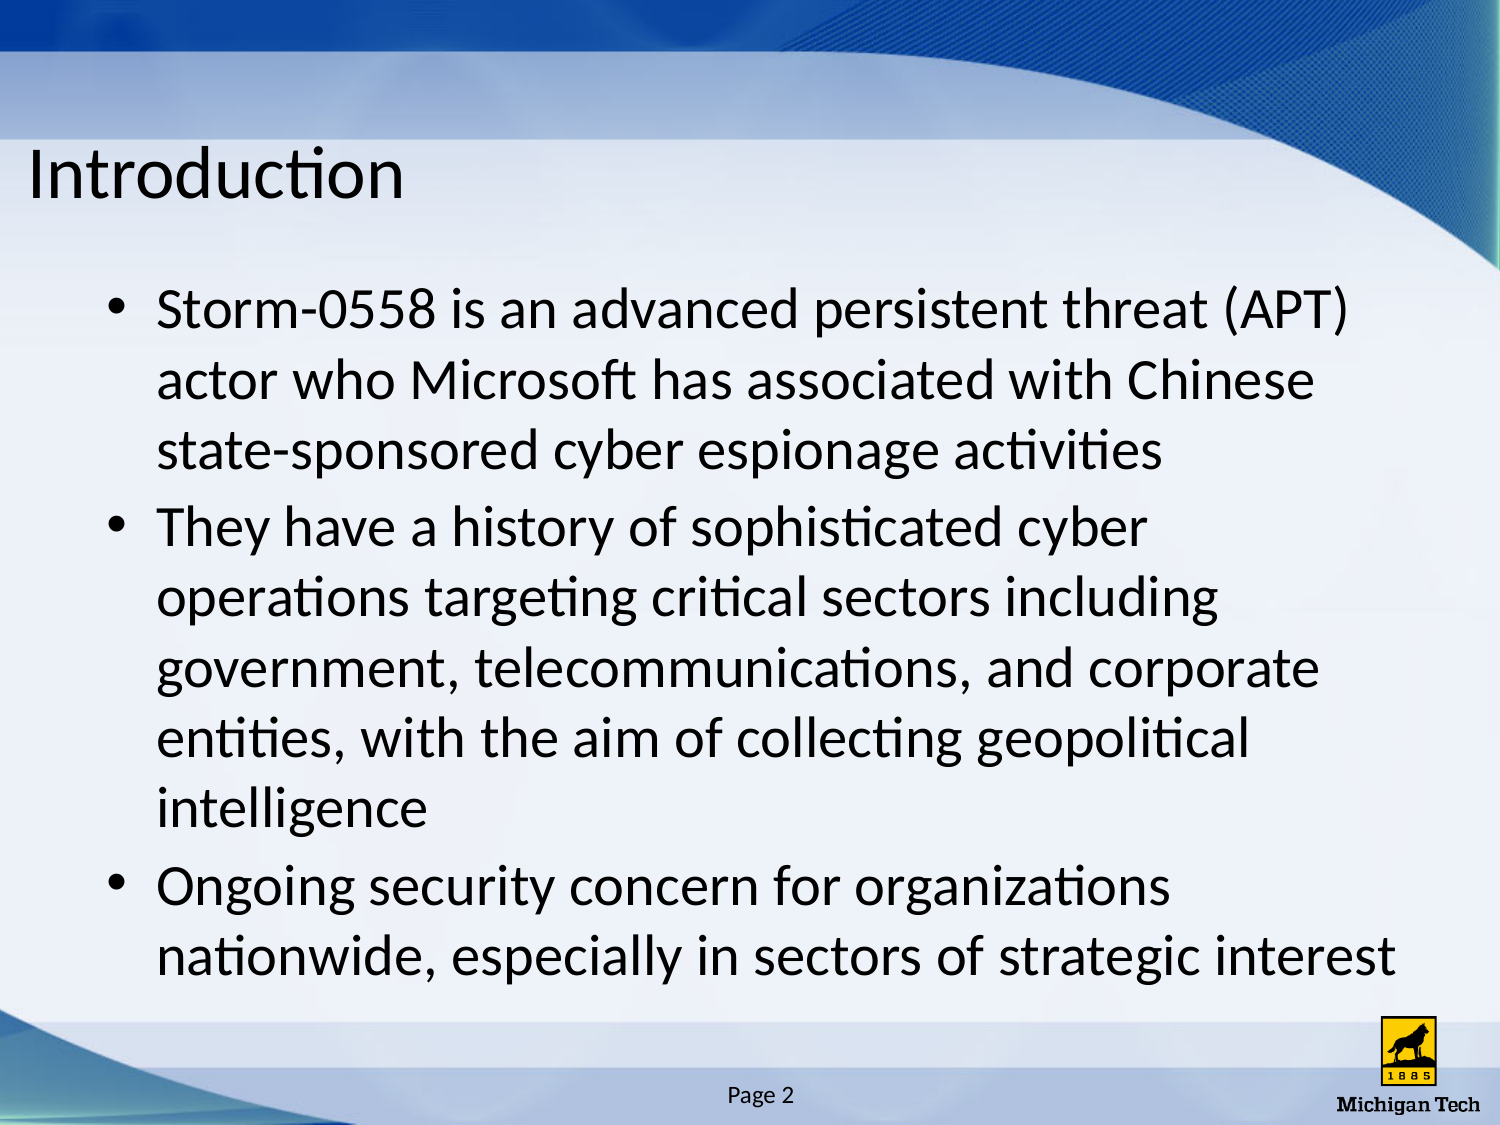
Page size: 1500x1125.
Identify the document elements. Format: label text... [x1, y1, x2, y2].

title Introduction [12, 75, 1263, 263]
list Storm-0558 is an advanced persistent threat (APT) actor who Microsoft has associated with Chinese state-sponsored cyber espionage activities They have a history of sophisticated cyber operations targeting critical sectors including government, telecommunications, and corporate entities, with the aim of collecting geopolitical intelligence Ongoing security concern for organizations nationwide, especially in sectors of strategic interest [75, 262, 1425, 1063]
picture [0, 0, 1500, 1125]
